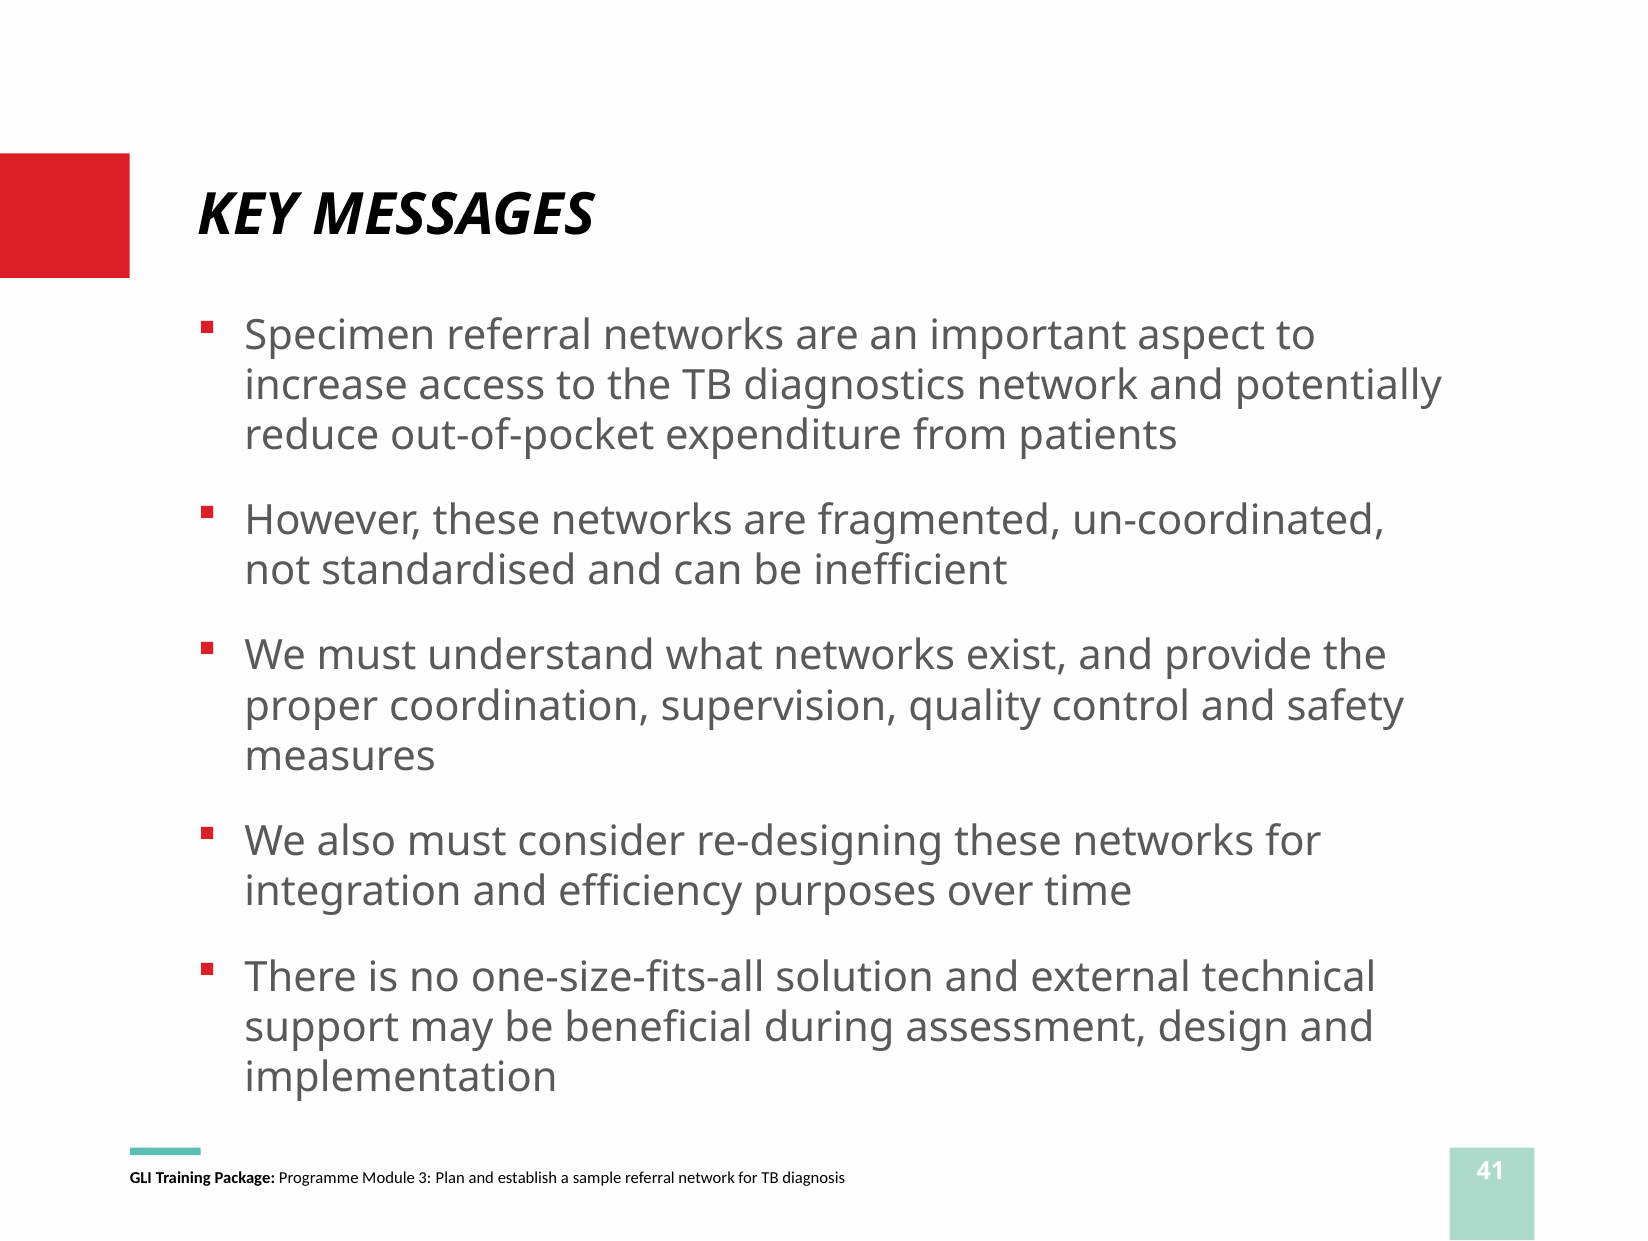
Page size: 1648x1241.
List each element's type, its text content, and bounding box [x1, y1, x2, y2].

list Specimen referral networks are an important aspect to increase access to the TB diagnostics network and potentially reduce out-of-pocket expenditure from patients However, these networks are fragmented, un-coordinated, not standardised and can be inefficient We must understand what networks exist, and provide the proper coordination, supervision, quality control and safety measures We also must consider re-designing these networks for integration and efficiency purposes over time There is no one-size-fits-all solution and external technical support may be beneficial during assessment, design and implementation [197, 307, 1450, 1064]
title KEY MESSAGES [197, 153, 1450, 278]
